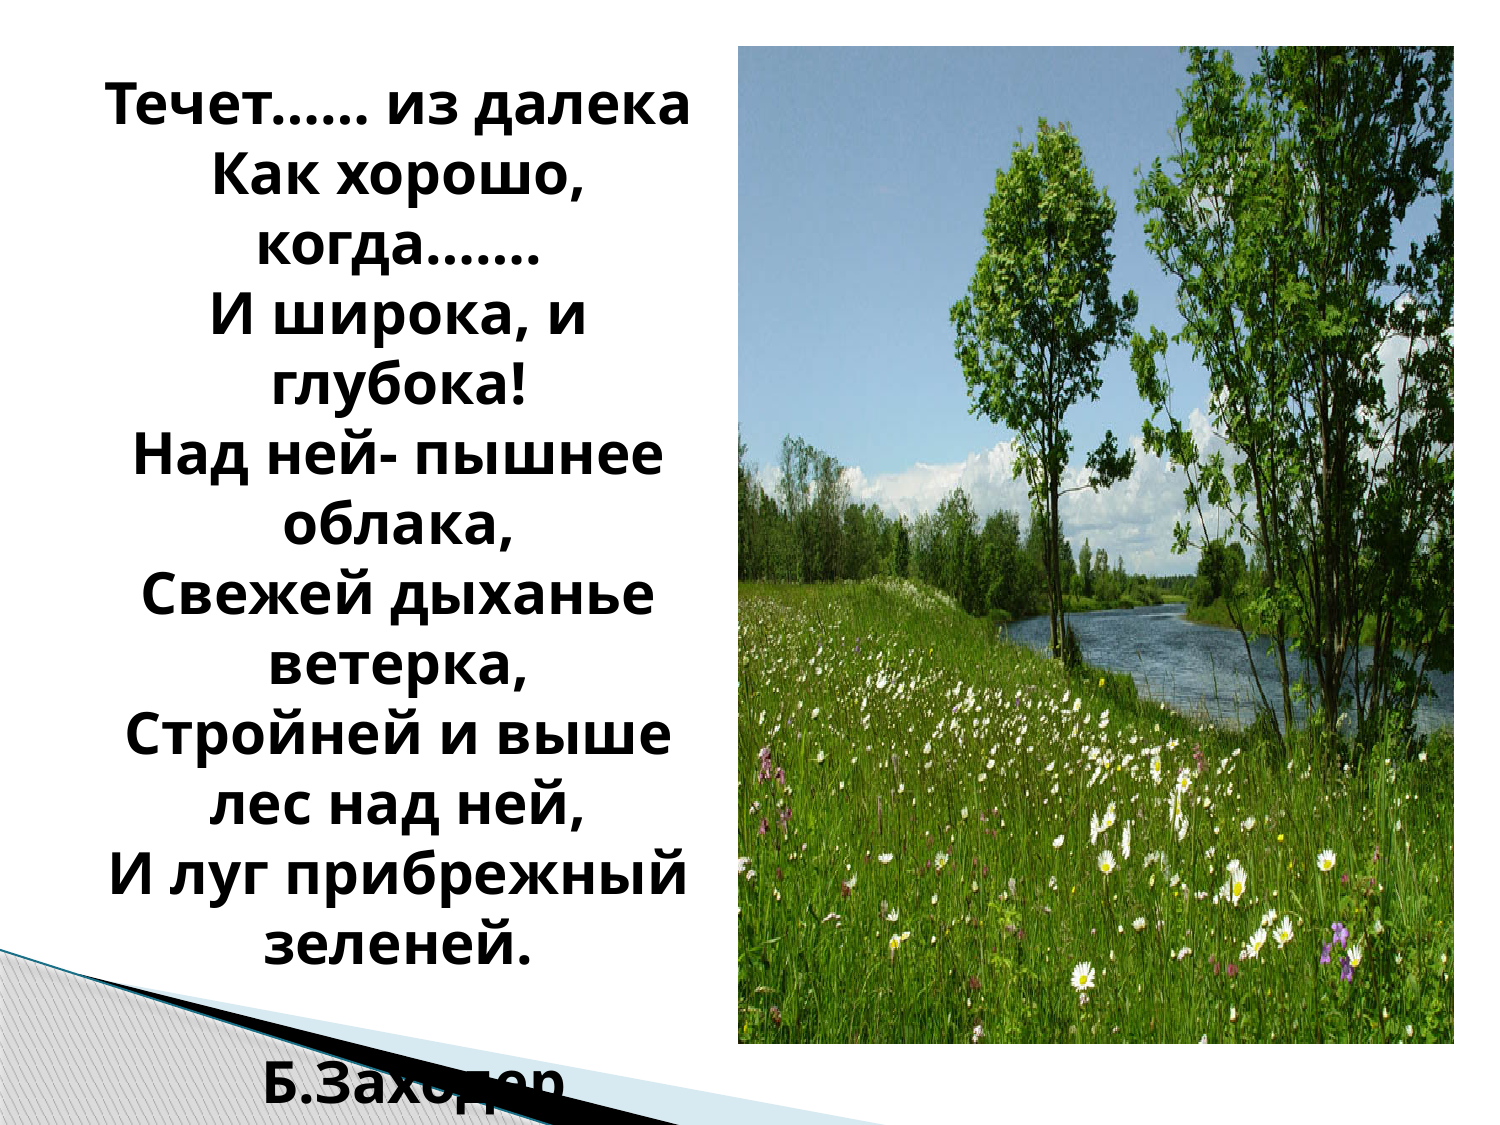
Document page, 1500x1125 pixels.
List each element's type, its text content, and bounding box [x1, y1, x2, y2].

picture [738, 46, 1454, 1044]
text_box Течет…… из далека Как хорошо, когда……. И широка, и глубока! Над ней- пышнее облака, Свежей дыханье ветерка, Стройней и выше лес над ней, И луг прибрежный зеленей. Б.Заходер [70, 58, 727, 1123]
